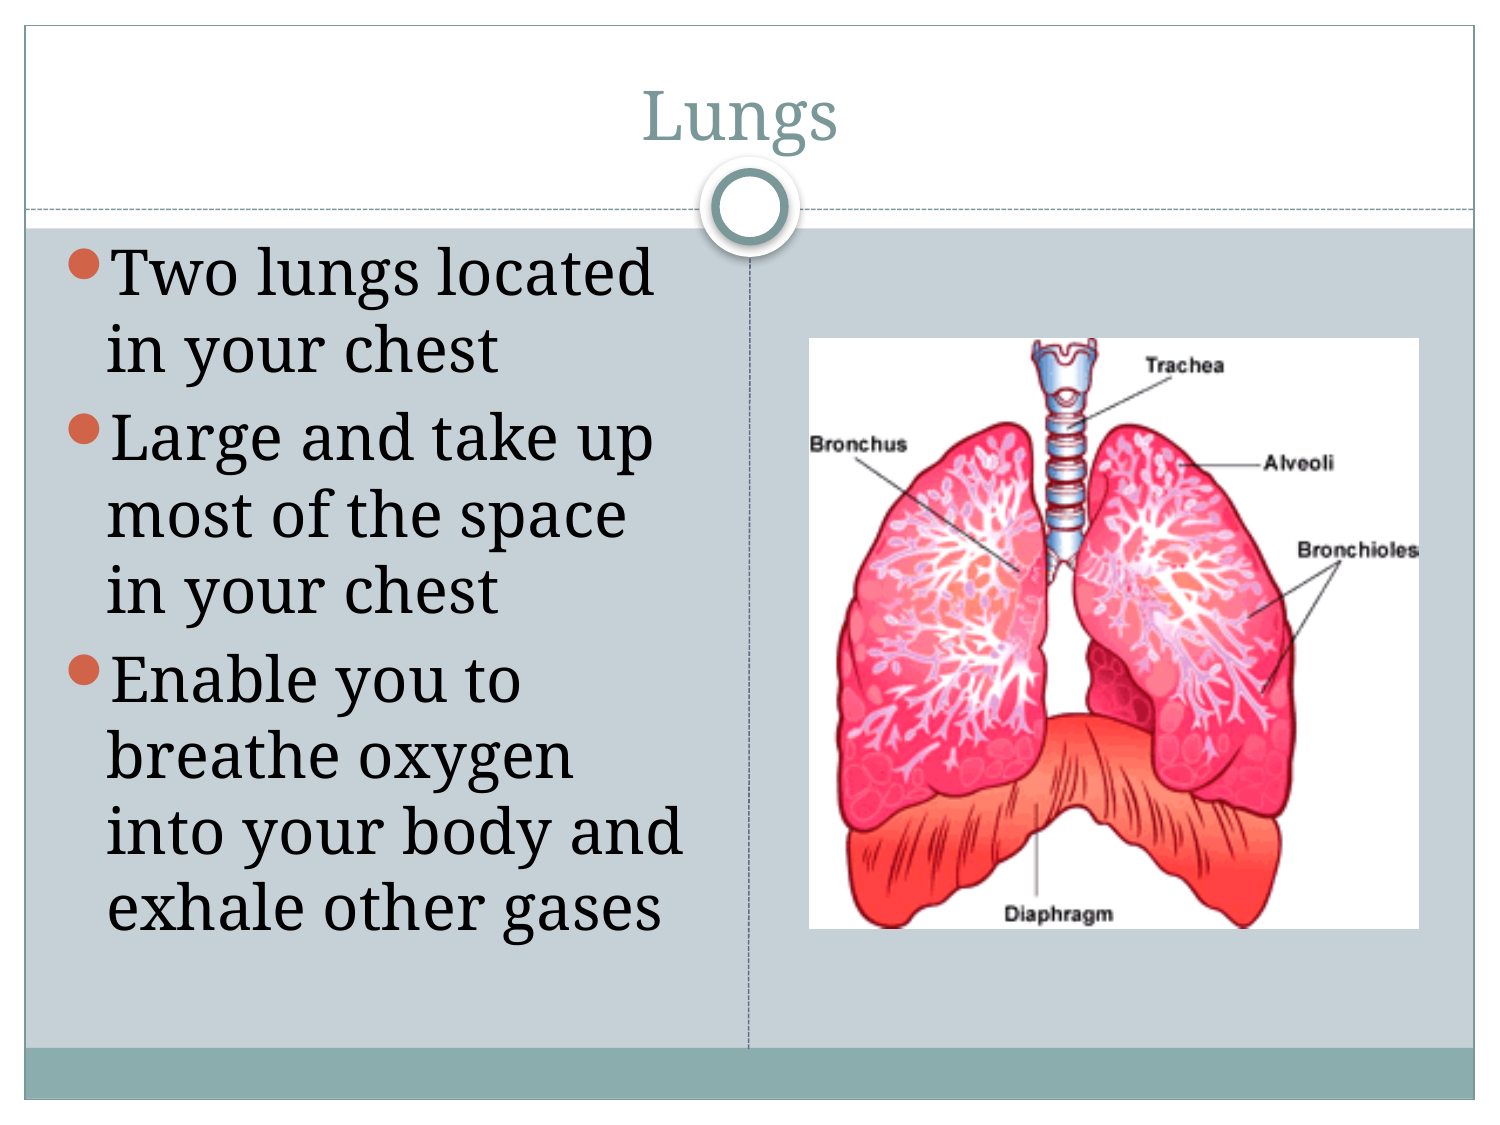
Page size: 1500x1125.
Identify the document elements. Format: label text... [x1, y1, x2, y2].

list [808, 337, 1419, 929]
list Two lungs located in your chest Large and take up most of the space in your chest Enable you to breathe oxygen into your body and exhale other gases [49, 224, 712, 993]
title Lungs [49, 37, 1450, 162]
